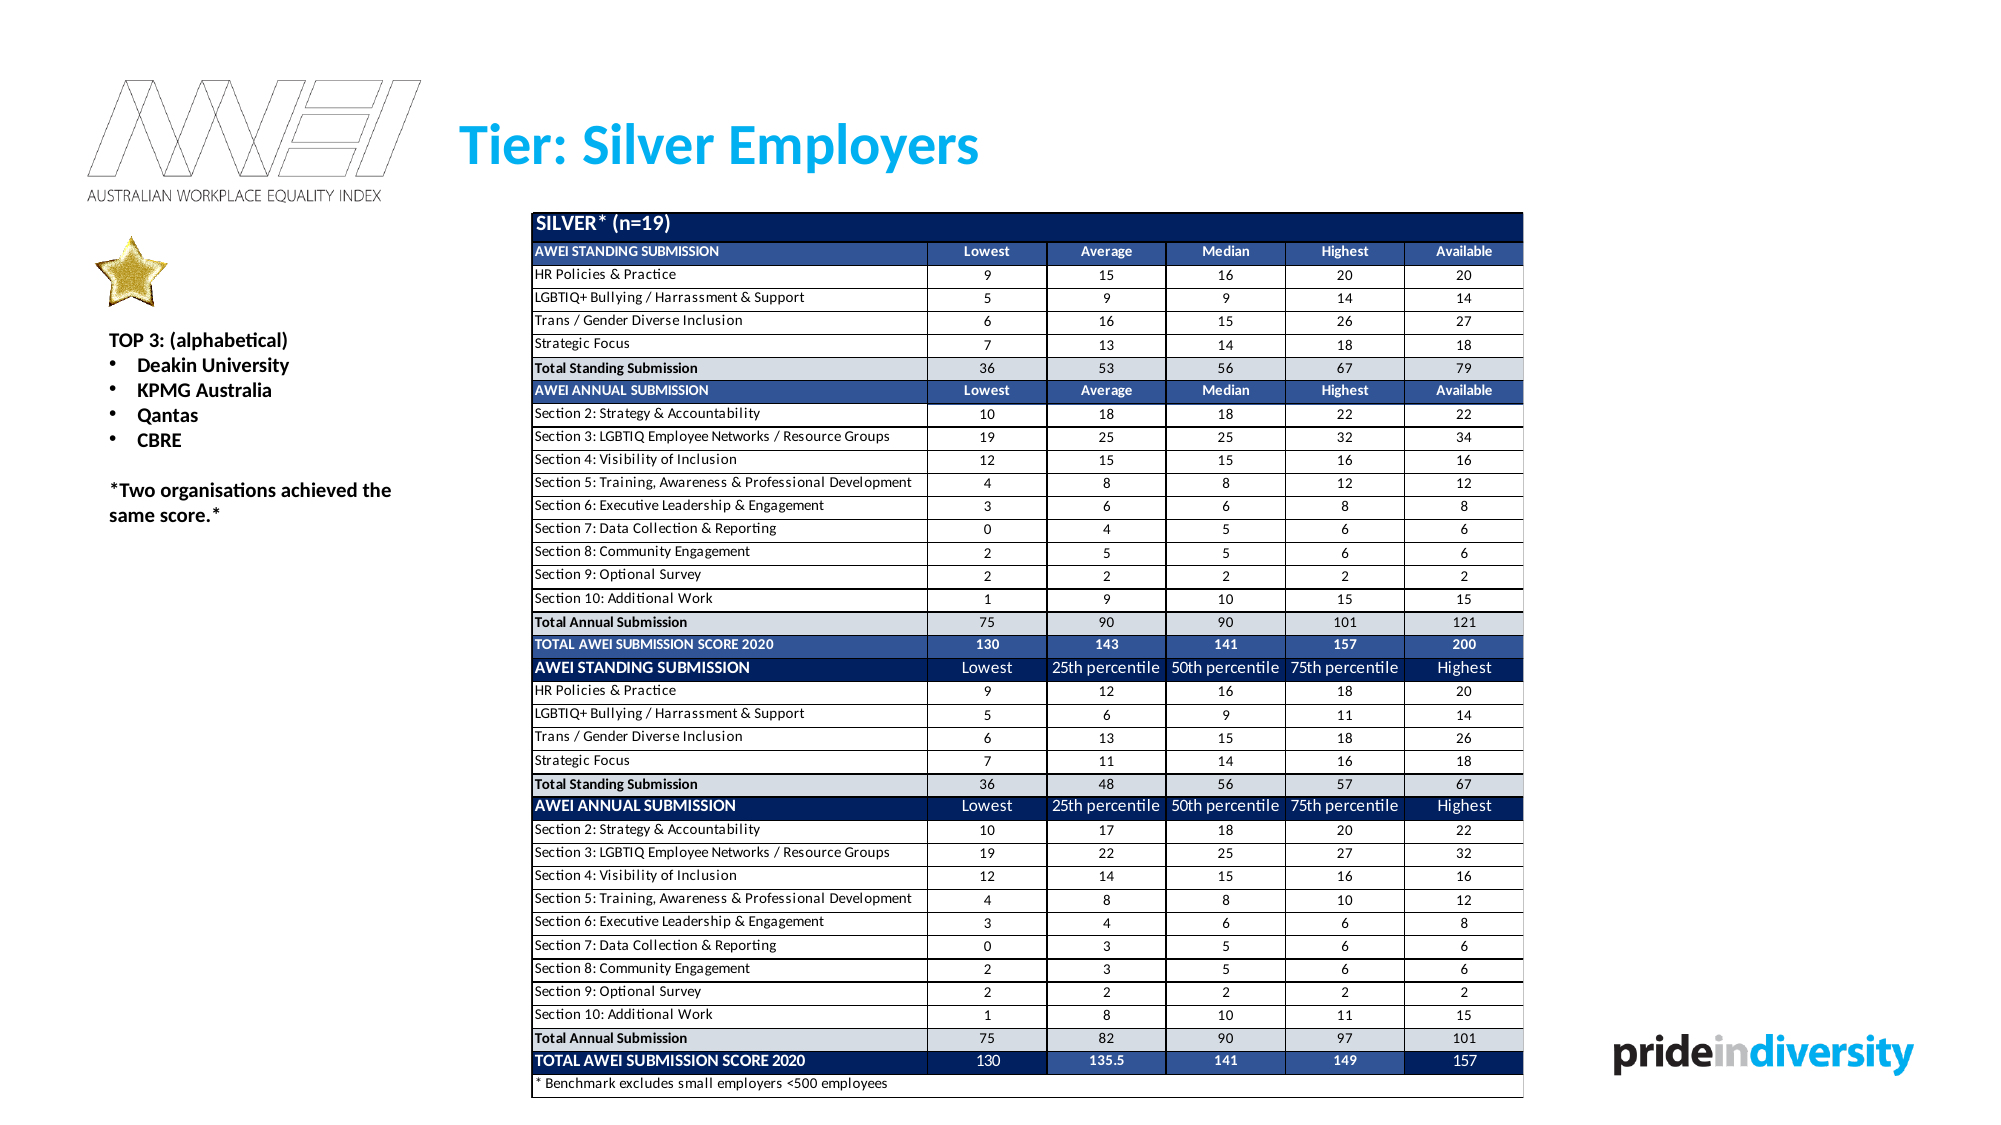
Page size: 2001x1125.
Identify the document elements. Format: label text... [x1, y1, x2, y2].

picture [86, 78, 422, 204]
picture [1900, 1049, 1914, 1076]
title Tier: Silver Employers [444, 47, 1914, 235]
picture [1758, 1050, 1765, 1061]
picture [1614, 1034, 1914, 1076]
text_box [94, 235, 445, 562]
picture [531, 212, 1525, 1099]
